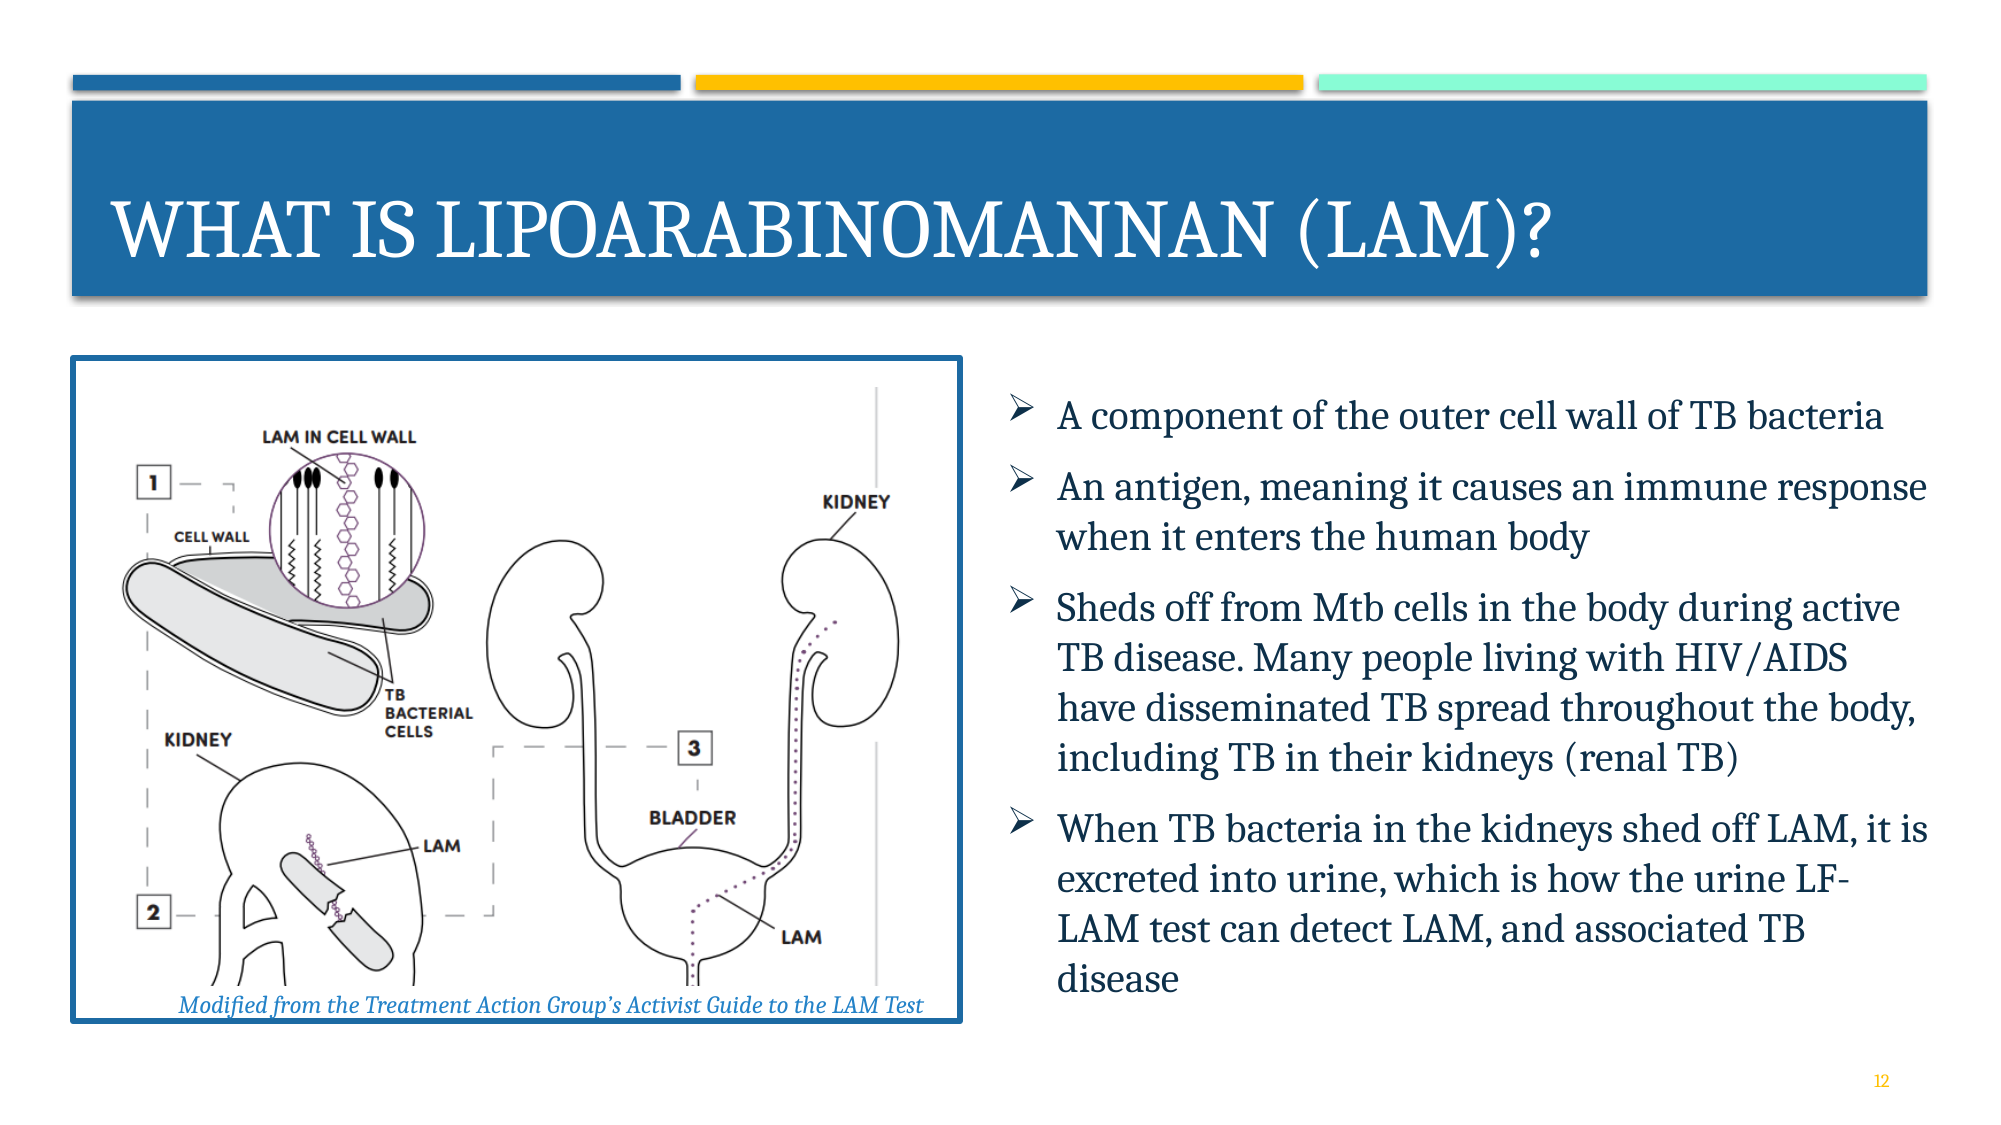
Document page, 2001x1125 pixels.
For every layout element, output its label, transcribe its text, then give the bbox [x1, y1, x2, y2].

text_box [71, 356, 962, 1023]
picture [107, 386, 923, 987]
title What is lipoarabinomannan (LAM)? [95, 115, 1905, 282]
list A component of the outer cell wall of TB bacteria An antigen, meaning it causes an immune response when it enters the human body Sheds off from Mtb cells in the body during active TB disease. Many people living with HIV/AIDS have disseminated TB spread throughout the body, including TB in their kidneys (renal TB) When TB bacteria in the kidneys shed off LAM, it is excreted into urine, which is how the urine LF-LAM test can detect LAM, and associated TB disease [991, 362, 1947, 1027]
text_box Modified from the Treatment Action Group’s Activist Guide to the LAM Test [163, 980, 940, 1026]
slide_number 12 [1732, 1050, 1905, 1110]
